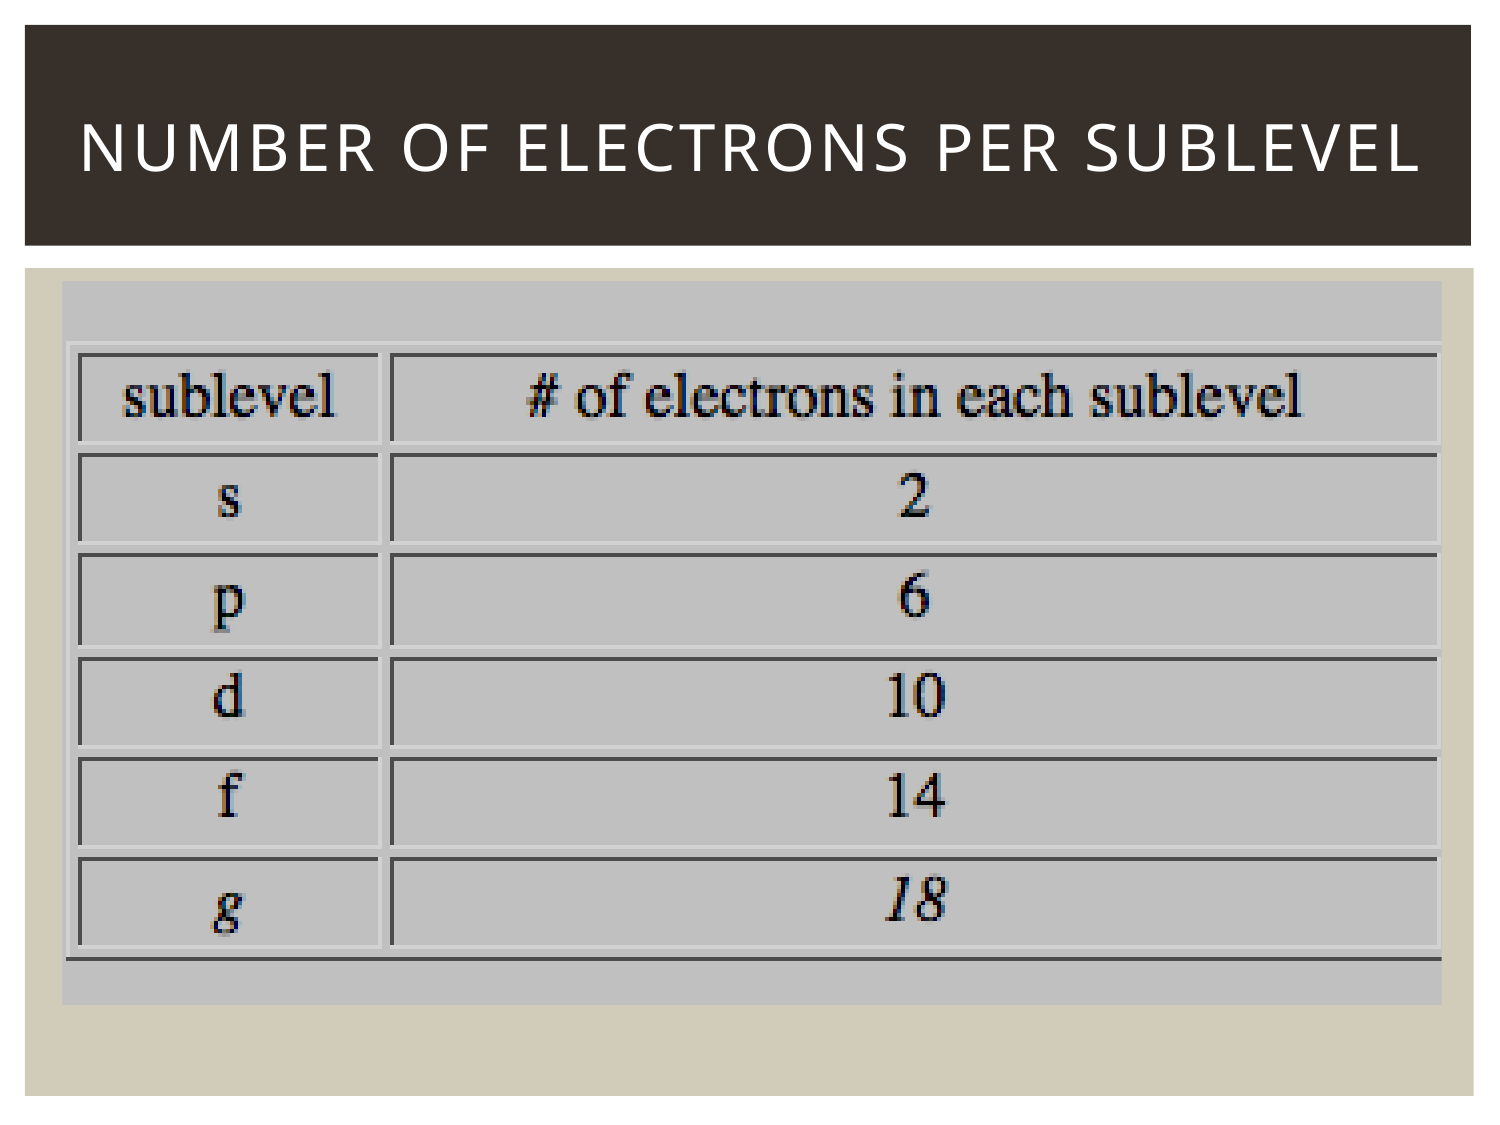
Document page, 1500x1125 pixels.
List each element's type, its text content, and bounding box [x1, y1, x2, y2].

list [62, 281, 1442, 1006]
title Number of Electrons per Sublevel [62, 58, 1438, 232]
